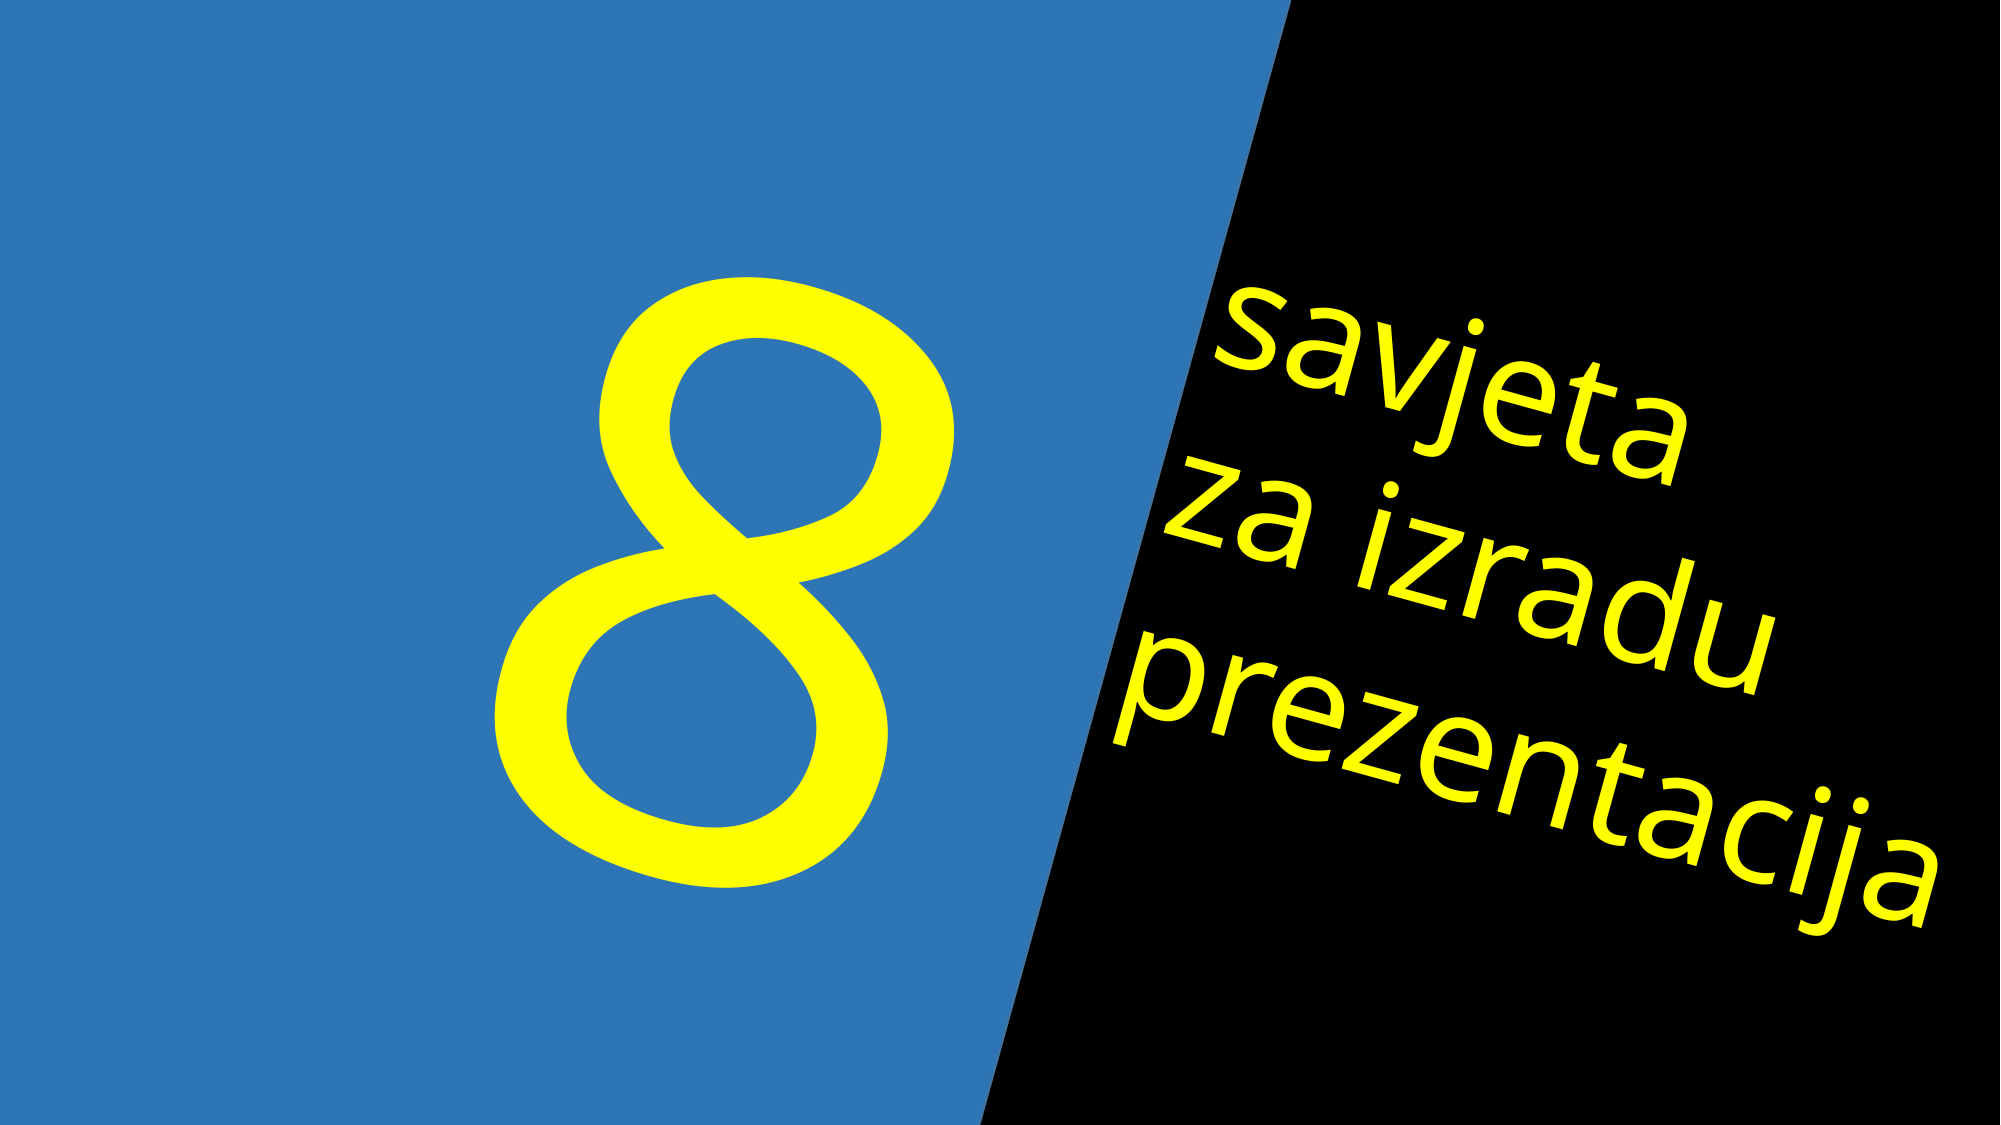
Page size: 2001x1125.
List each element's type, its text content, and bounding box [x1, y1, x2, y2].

text_box savjeta za izradu prezentacija [1243, 0, 2000, 1125]
text_box 8 [359, 0, 1761, 1125]
